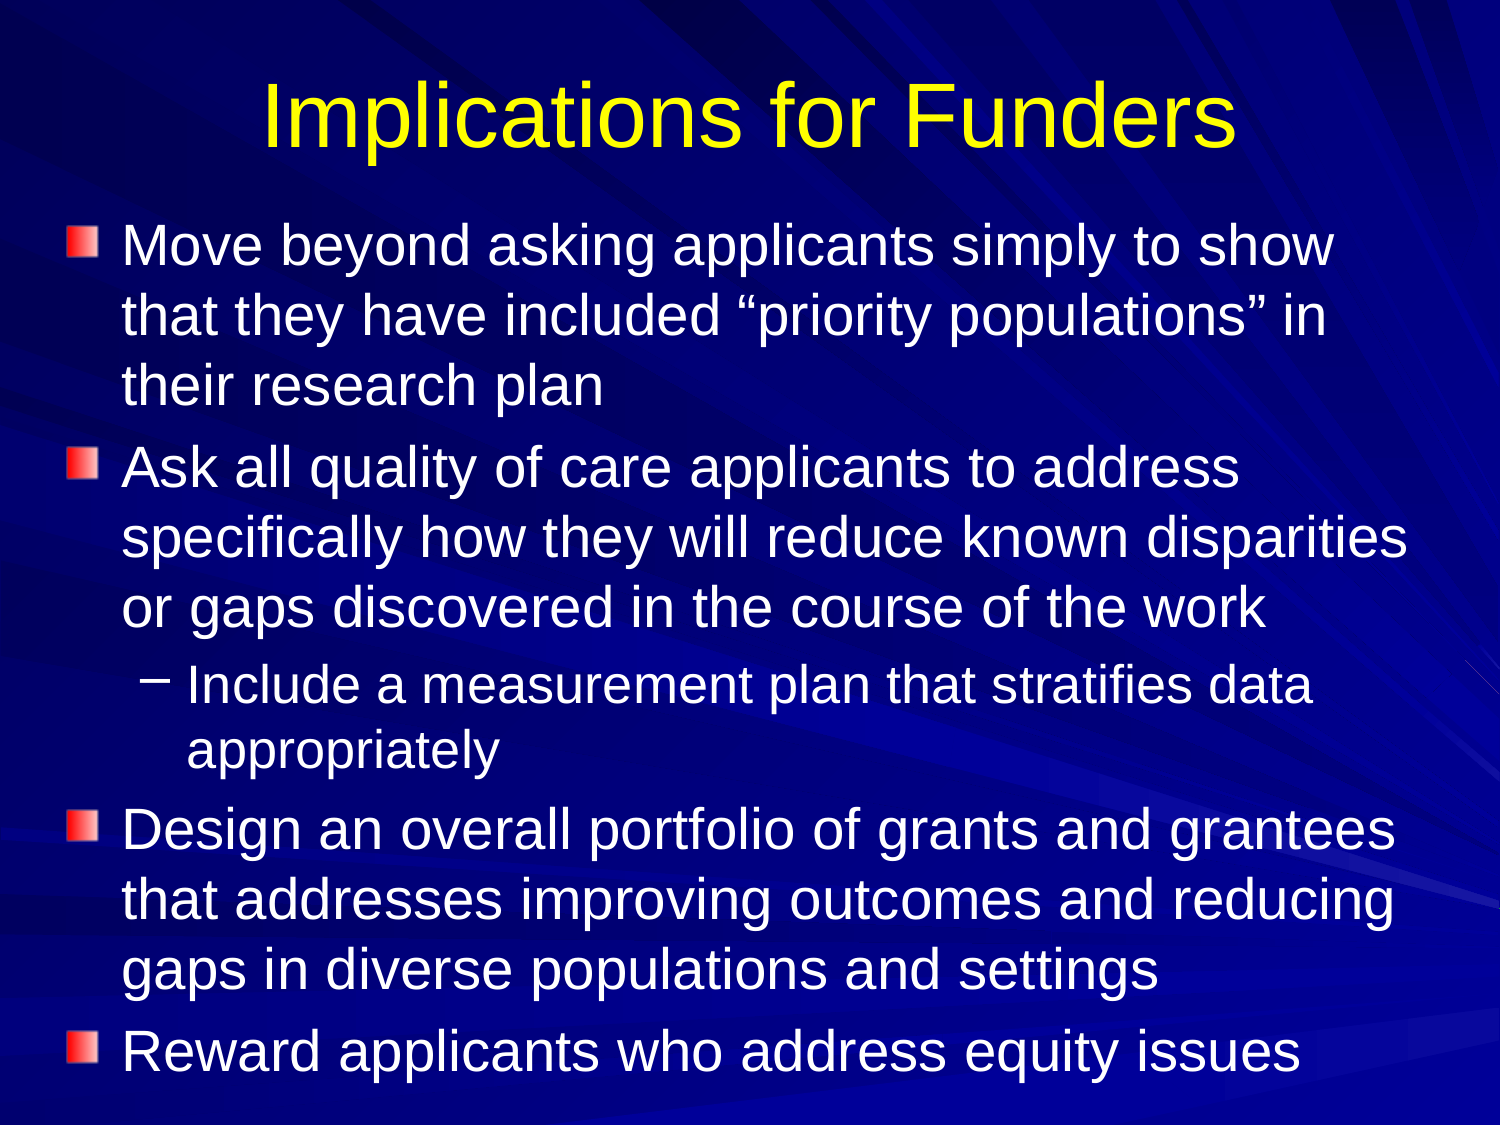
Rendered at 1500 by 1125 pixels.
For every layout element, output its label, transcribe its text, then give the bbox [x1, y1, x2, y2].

list Move beyond asking applicants simply to show that they have included “priority populations” in their research plan Ask all quality of care applicants to address specifically how they will reduce known disparities or gaps discovered in the course of the work Include a measurement plan that stratifies data appropriately Design an overall portfolio of grants and grantees that addresses improving outcomes and reducing gaps in diverse populations and settings Reward applicants who address equity issues [49, 199, 1463, 1006]
picture [65, 445, 102, 483]
picture [65, 1029, 102, 1067]
picture [65, 224, 102, 261]
title Implications for Funders [74, 45, 1426, 176]
picture [65, 808, 102, 845]
